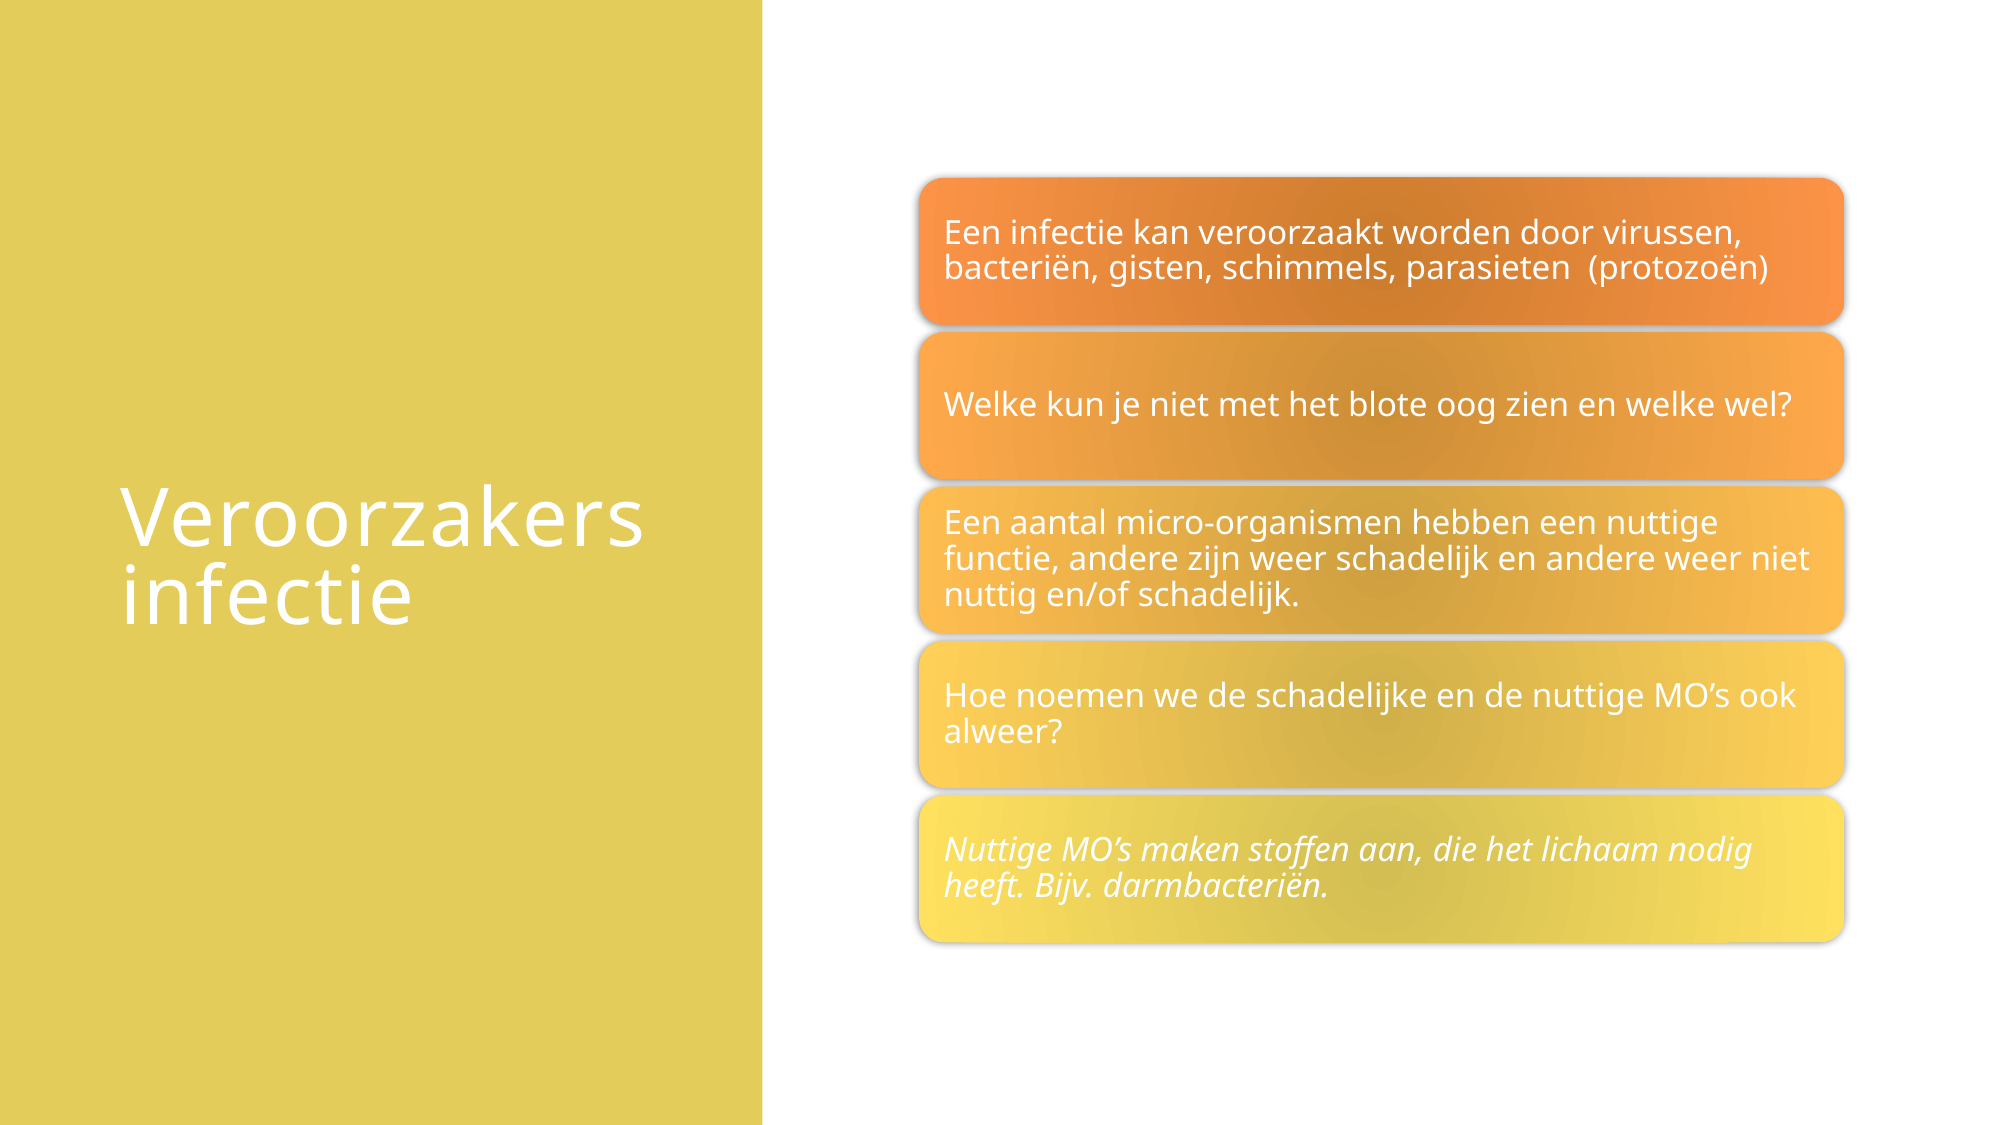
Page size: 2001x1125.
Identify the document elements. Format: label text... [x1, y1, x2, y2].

text_box [0, 0, 764, 1125]
title Veroorzakers infectie [105, 105, 666, 1020]
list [918, 156, 1845, 964]
